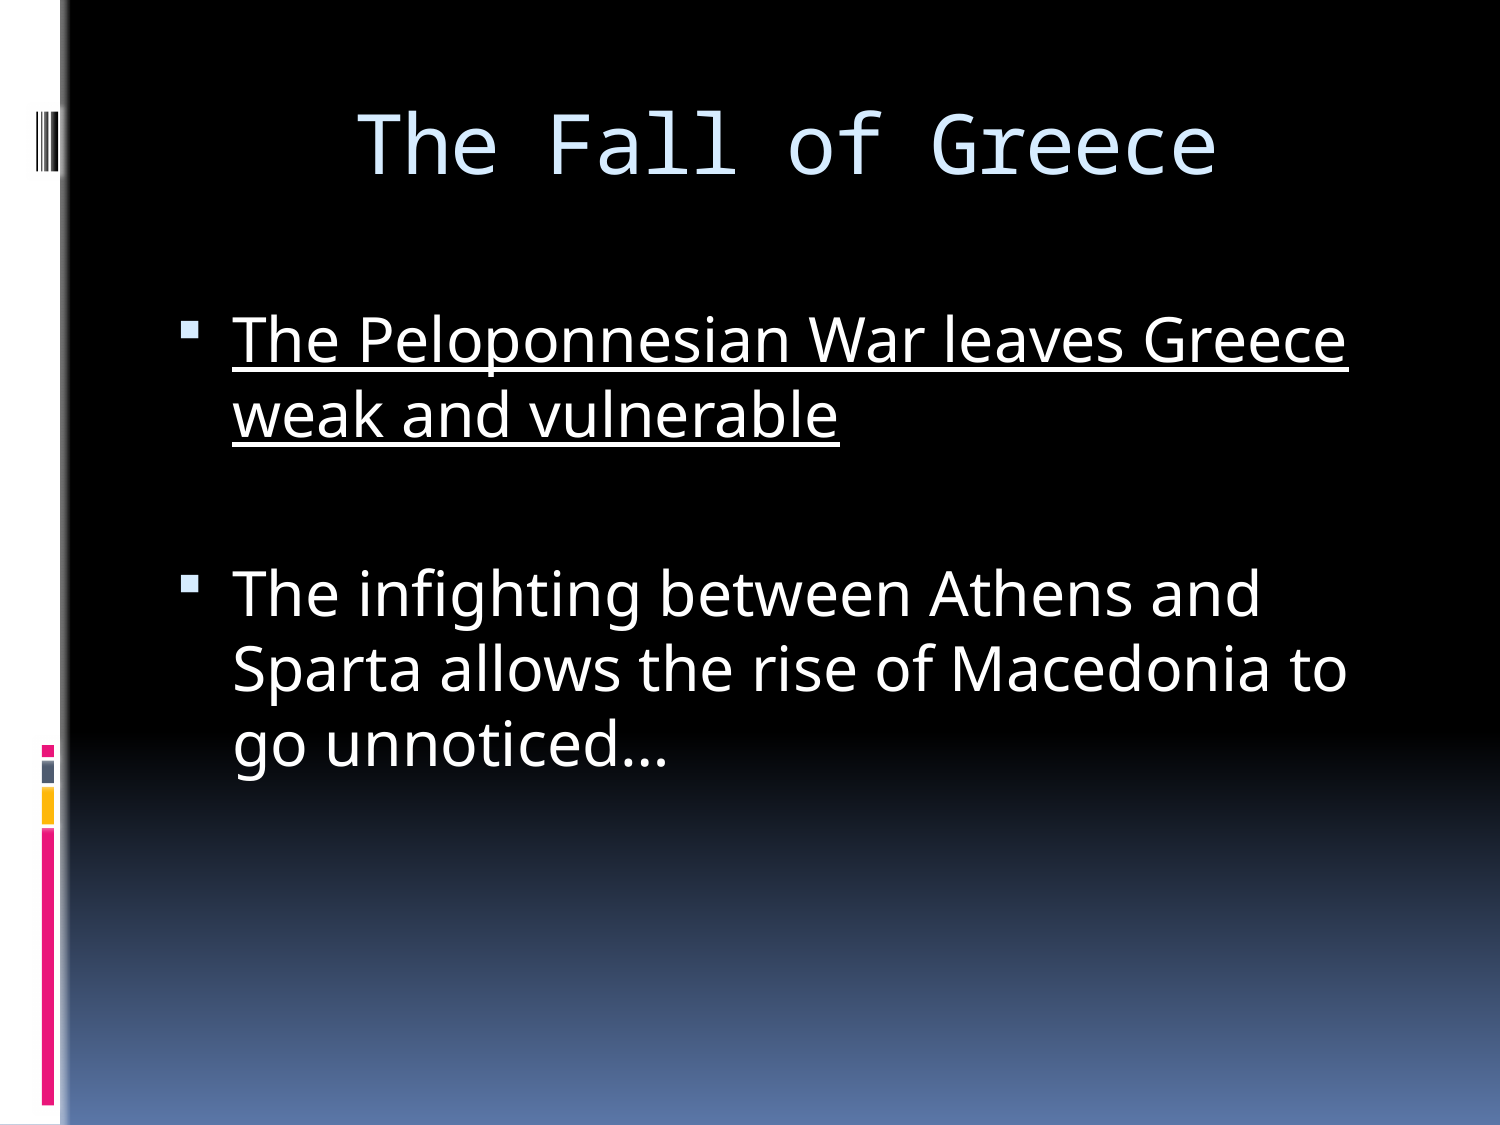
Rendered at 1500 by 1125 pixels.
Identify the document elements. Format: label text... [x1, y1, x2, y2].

title The Fall of Greece [150, 83, 1425, 234]
list The Peloponnesian War leaves Greece weak and vulnerable The infighting between Athens and Sparta allows the rise of Macedonia to go unnoticed… [150, 292, 1425, 1043]
